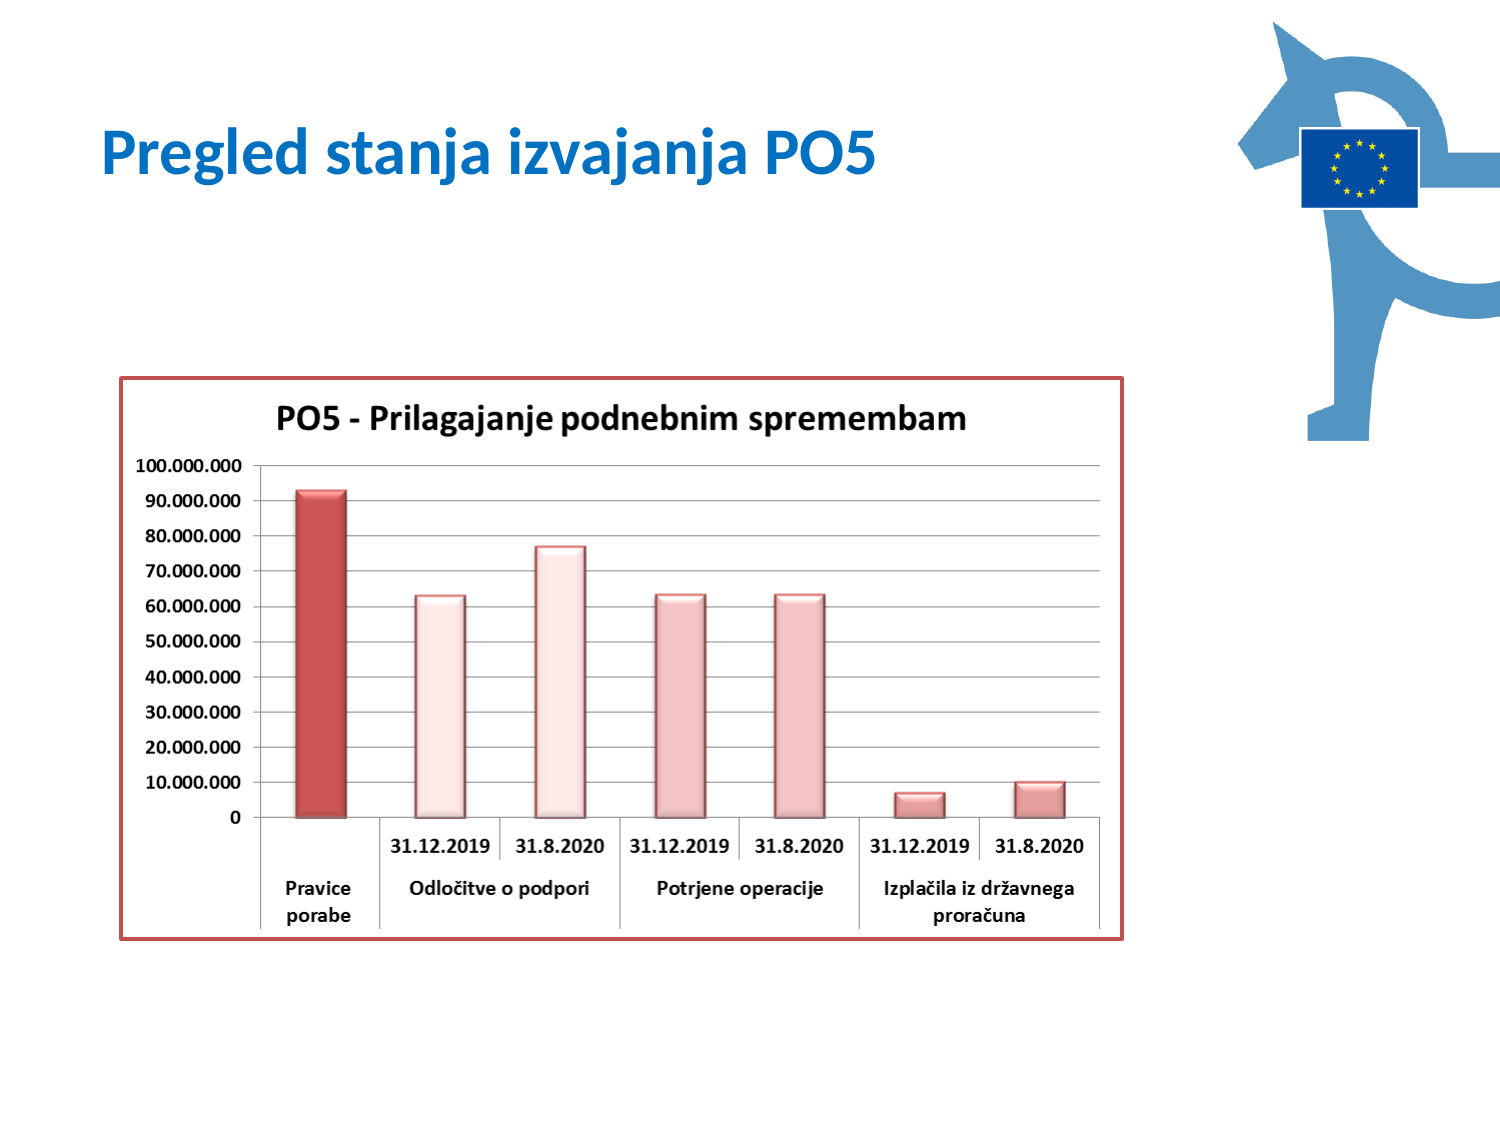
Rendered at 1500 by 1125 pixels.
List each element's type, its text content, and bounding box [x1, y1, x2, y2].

picture [1237, 21, 1500, 376]
text_box Pregled stanja izvajanja PO5 [86, 100, 1170, 195]
picture [1237, 377, 1500, 441]
picture [119, 376, 1124, 941]
